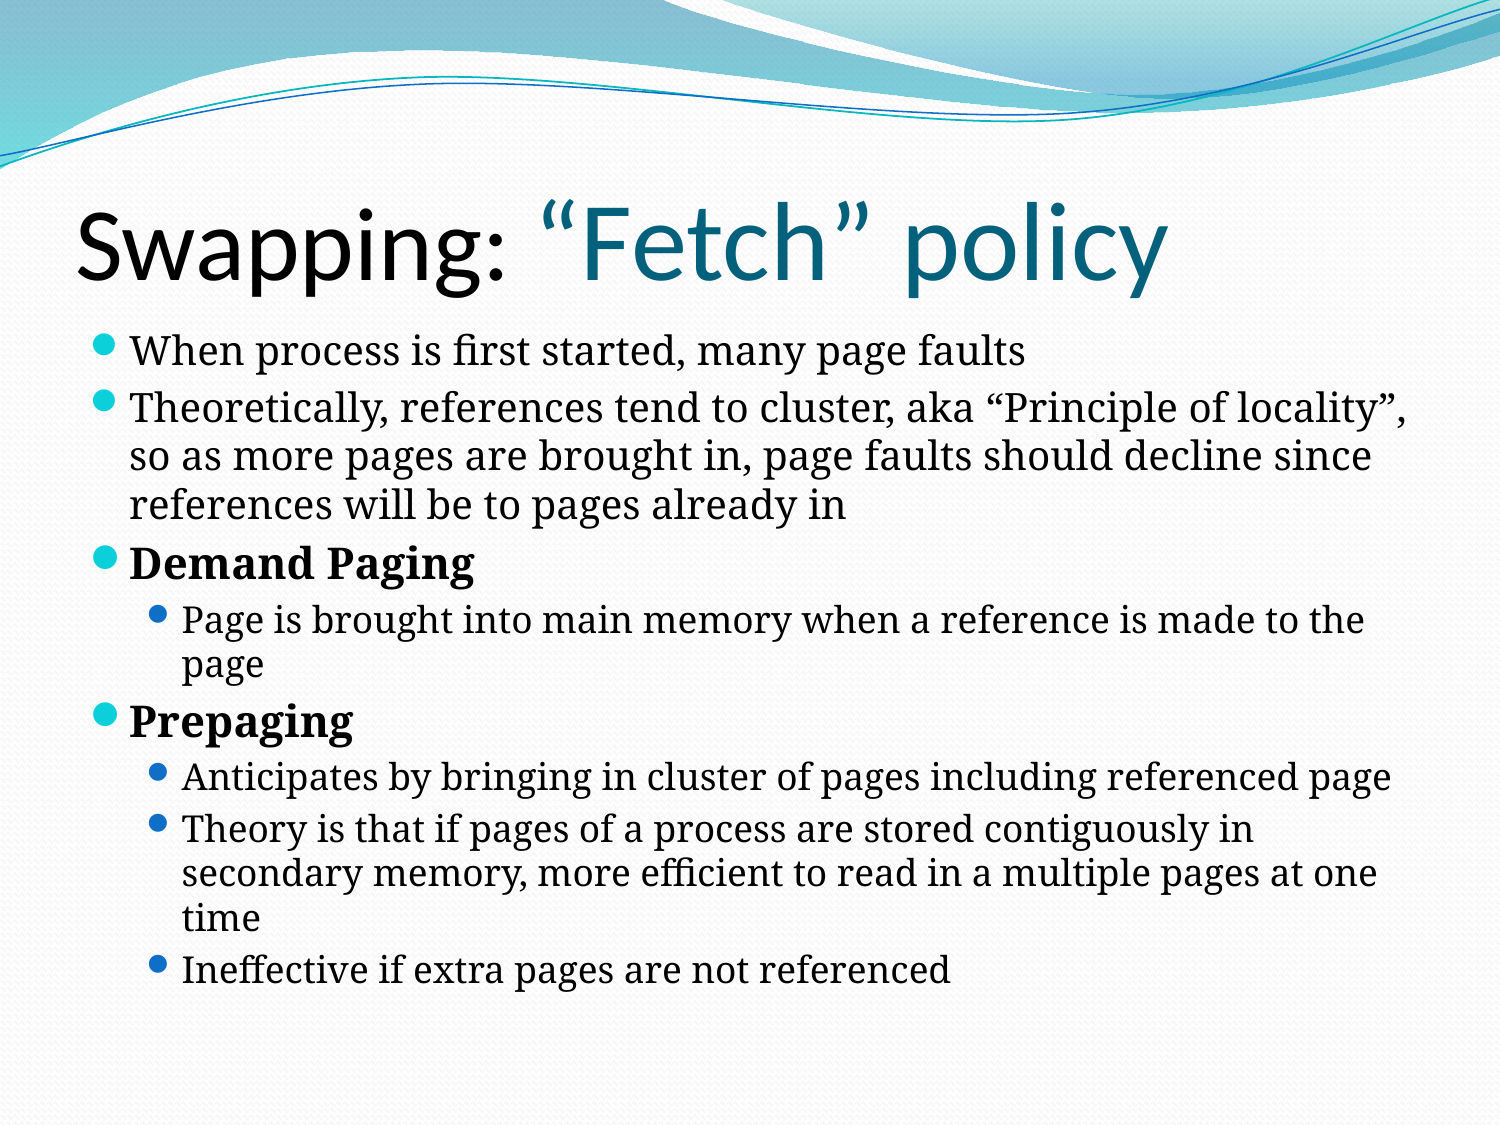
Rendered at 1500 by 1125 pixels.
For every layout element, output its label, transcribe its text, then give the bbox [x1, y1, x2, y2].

title Swapping: “Fetch” policy [75, 115, 1425, 303]
list When process is first started, many page faults Theoretically, references tend to cluster, aka “Principle of locality”, so as more pages are brought in, page faults should decline since references will be to pages already in Demand Paging Page is brought into main memory when a reference is made to the page Prepaging Anticipates by bringing in cluster of pages including referenced page Theory is that if pages of a process are stored contiguously in secondary memory, more efficient to read in a multiple pages at one time Ineffective if extra pages are not referenced [75, 317, 1425, 1038]
